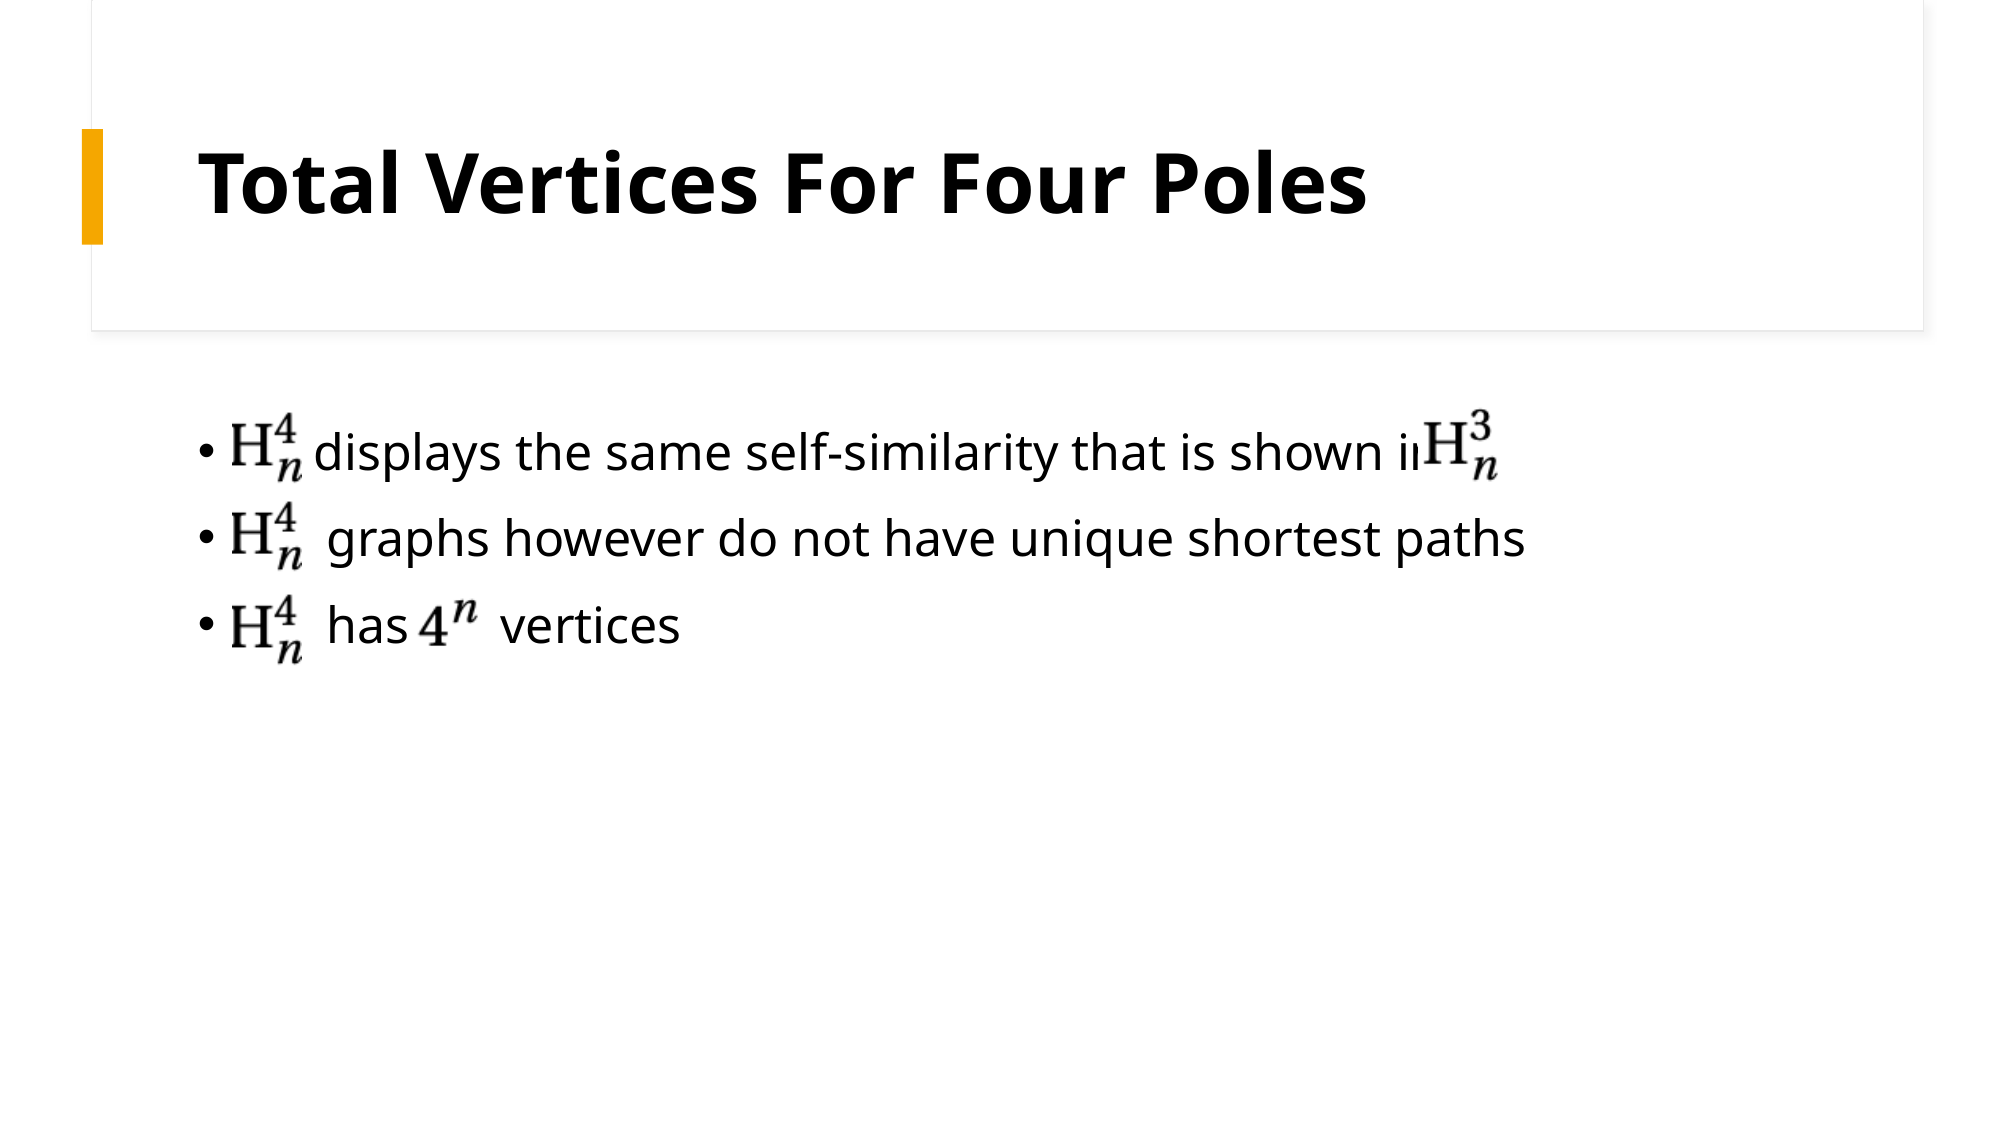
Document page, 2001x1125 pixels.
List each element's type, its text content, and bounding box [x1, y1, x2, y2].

picture [232, 587, 302, 670]
title Total Vertices For Four Poles [183, 90, 1851, 284]
picture [412, 588, 481, 657]
picture [232, 494, 302, 576]
list displays the same self-similarity that is shown in graphs however do not have unique shortest paths has vertices [183, 406, 1851, 1013]
picture [232, 405, 302, 488]
picture [1418, 405, 1509, 488]
